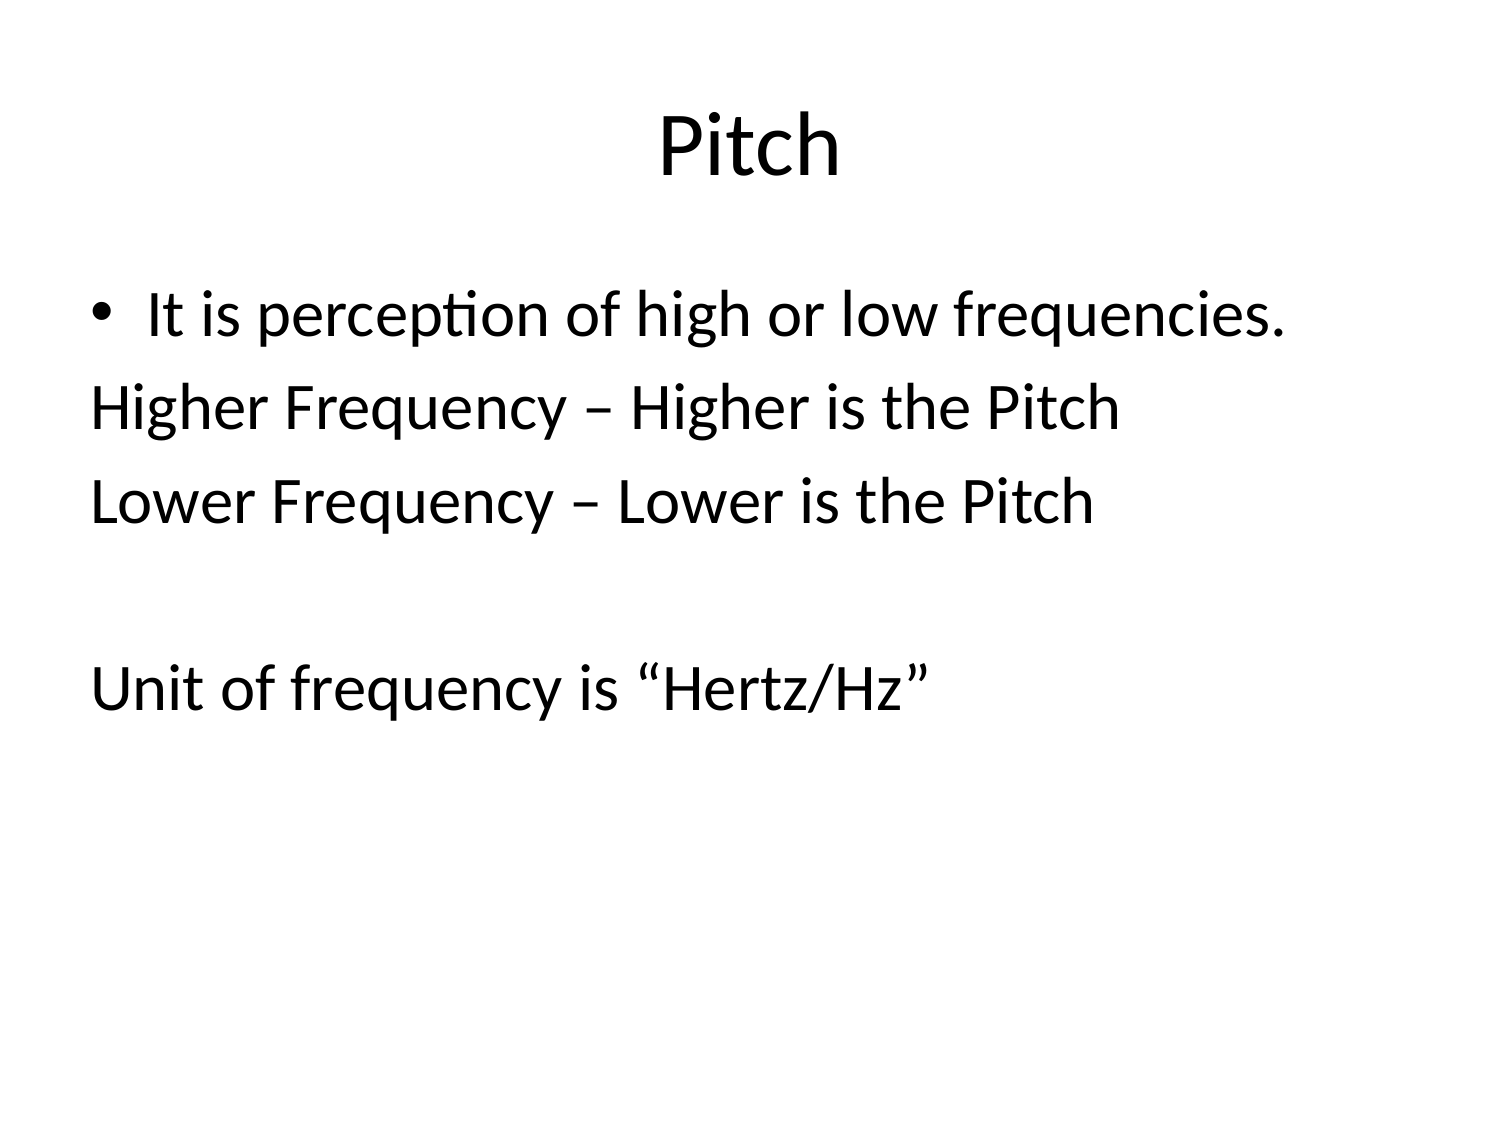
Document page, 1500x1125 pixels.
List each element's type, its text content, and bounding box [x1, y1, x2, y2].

title Pitch [75, 45, 1425, 233]
list It is perception of high or low frequencies. Higher Frequency – Higher is the Pitch Lower Frequency – Lower is the Pitch Unit of frequency is “Hertz/Hz” [75, 262, 1425, 1005]
